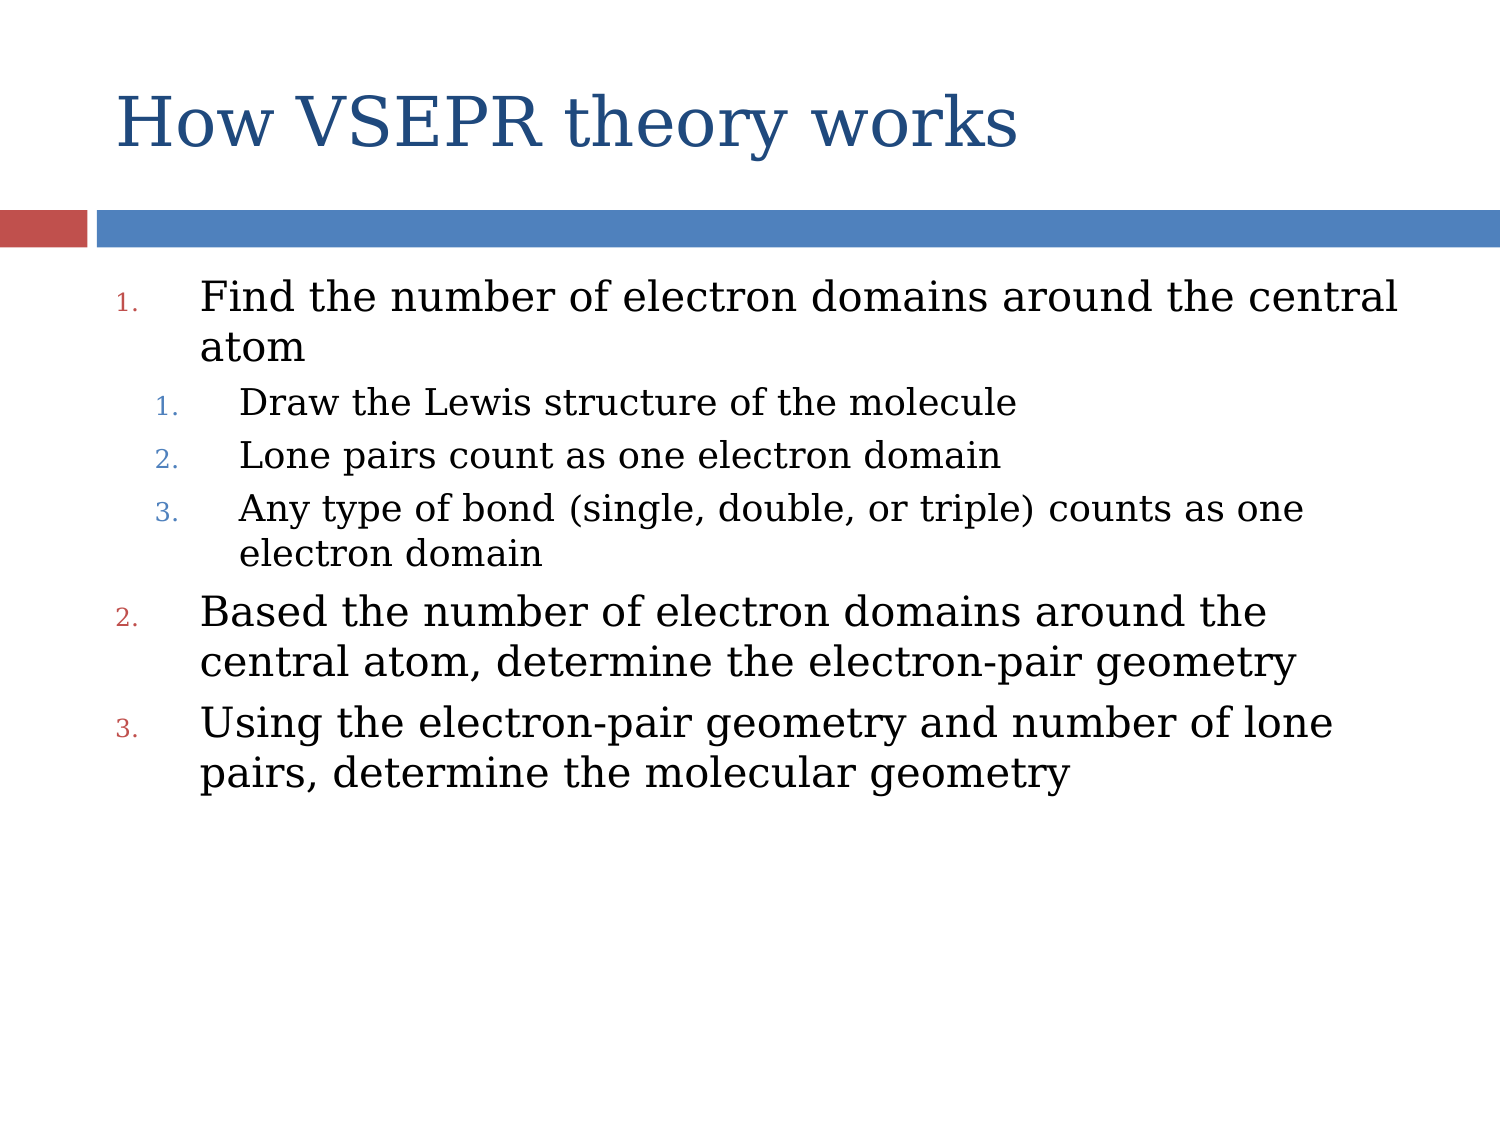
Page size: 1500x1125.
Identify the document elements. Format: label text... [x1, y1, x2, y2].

list Find the number of electron domains around the central atom Draw the Lewis structure of the molecule Lone pairs count as one electron domain Any type of bond (single, double, or triple) counts as one electron domain Based the number of electron domains around the central atom, determine the electron-pair geometry Using the electron-pair geometry and number of lone pairs, determine the molecular geometry [100, 262, 1438, 1000]
title How VSEPR theory works [100, 37, 1438, 200]
